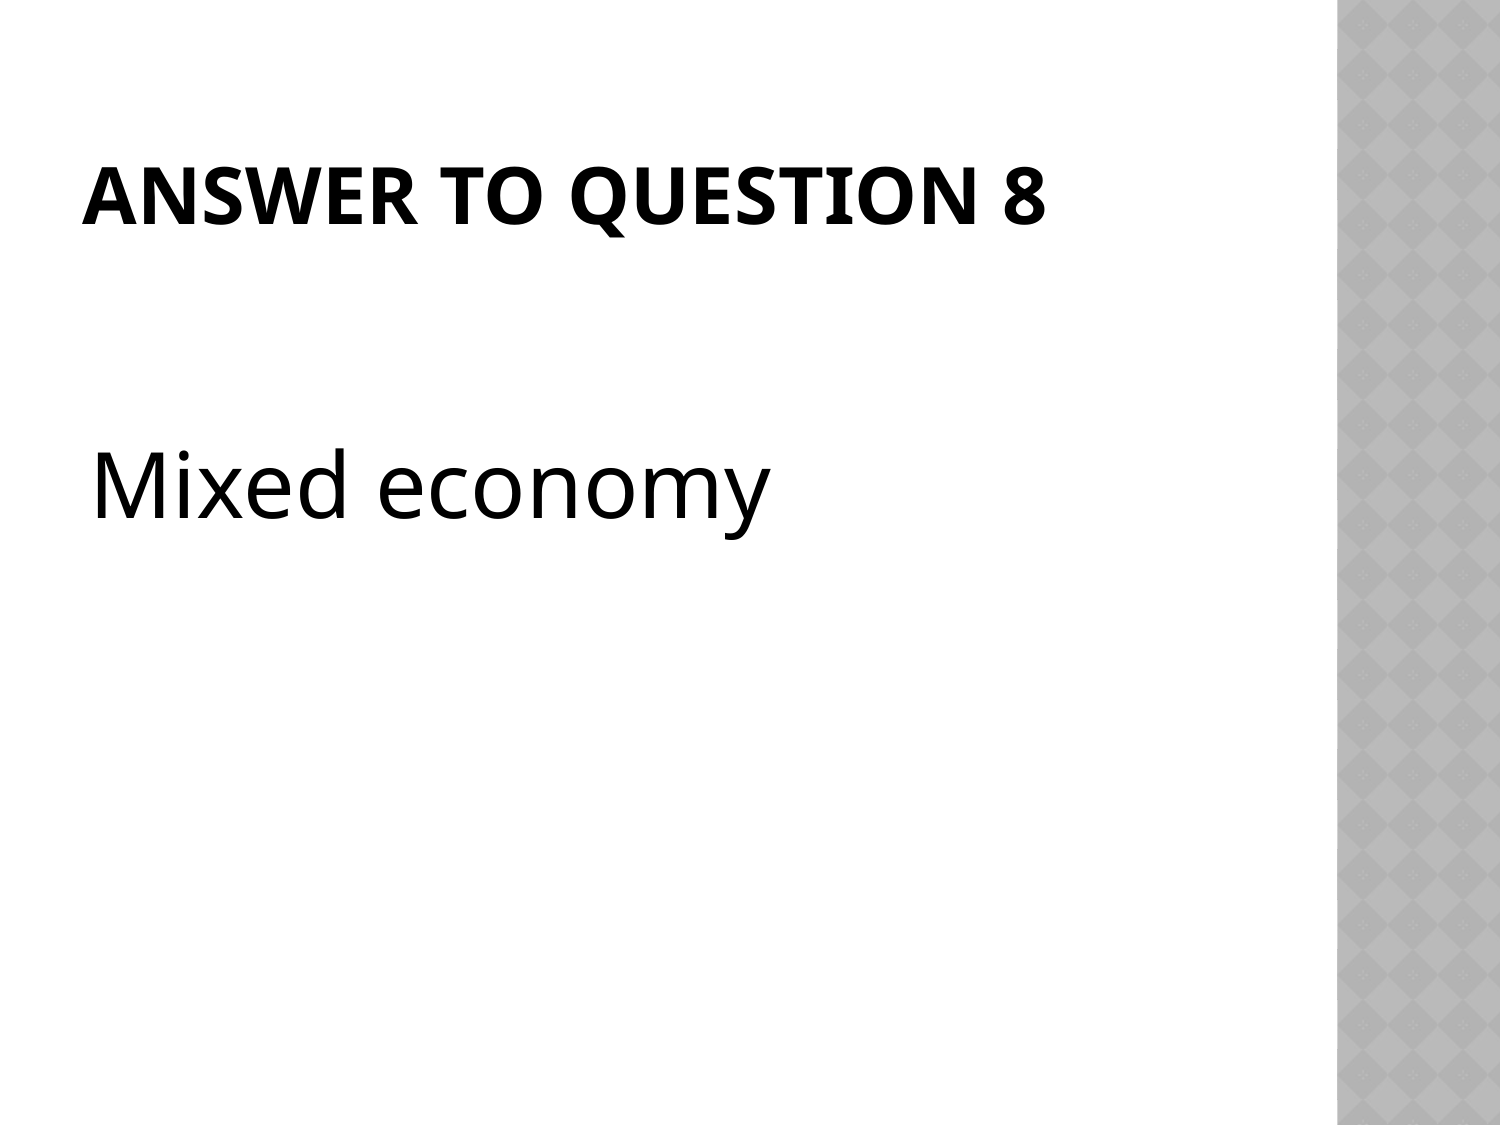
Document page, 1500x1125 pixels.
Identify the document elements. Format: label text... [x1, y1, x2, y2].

title Answer to Question 8 [75, 52, 1263, 240]
list Mixed economy [75, 264, 1263, 1059]
